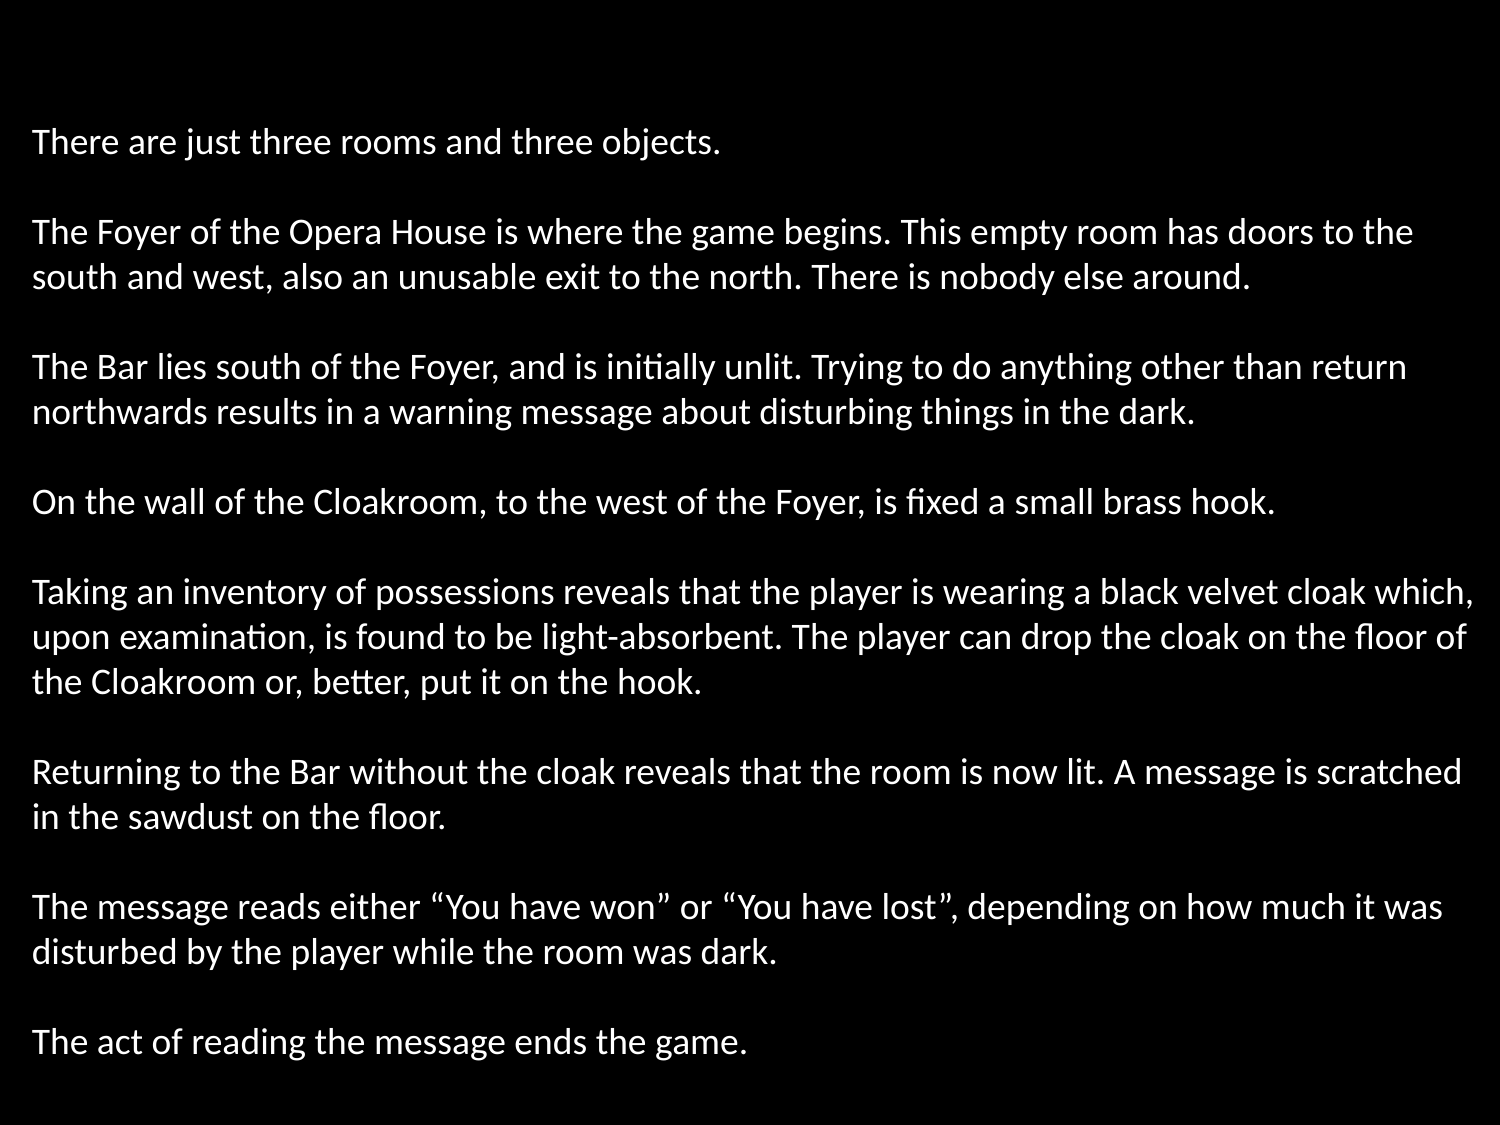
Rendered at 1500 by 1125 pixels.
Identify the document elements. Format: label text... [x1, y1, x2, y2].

text_box There are just three rooms and three objects. The Foyer of the Opera House is where the game begins. This empty room has doors to the south and west, also an unusable exit to the north. There is nobody else around. The Bar lies south of the Foyer, and is initially unlit. Trying to do anything other than return northwards results in a warning message about disturbing things in the dark. On the wall of the Cloakroom, to the west of the Foyer, is fixed a small brass hook. Taking an inventory of possessions reveals that the player is wearing a black velvet cloak which, upon examination, is found to be light-absorbent. The player can drop the cloak on the floor of the Cloakroom or, better, put it on the hook. Returning to the Bar without the cloak reveals that the room is now lit. A message is scratched in the sawdust on the floor. The message reads either “You have won” or “You have lost”, depending on how much it was disturbed by the player while the room was dark. The act of reading the message ends the game. [17, 109, 1500, 1070]
